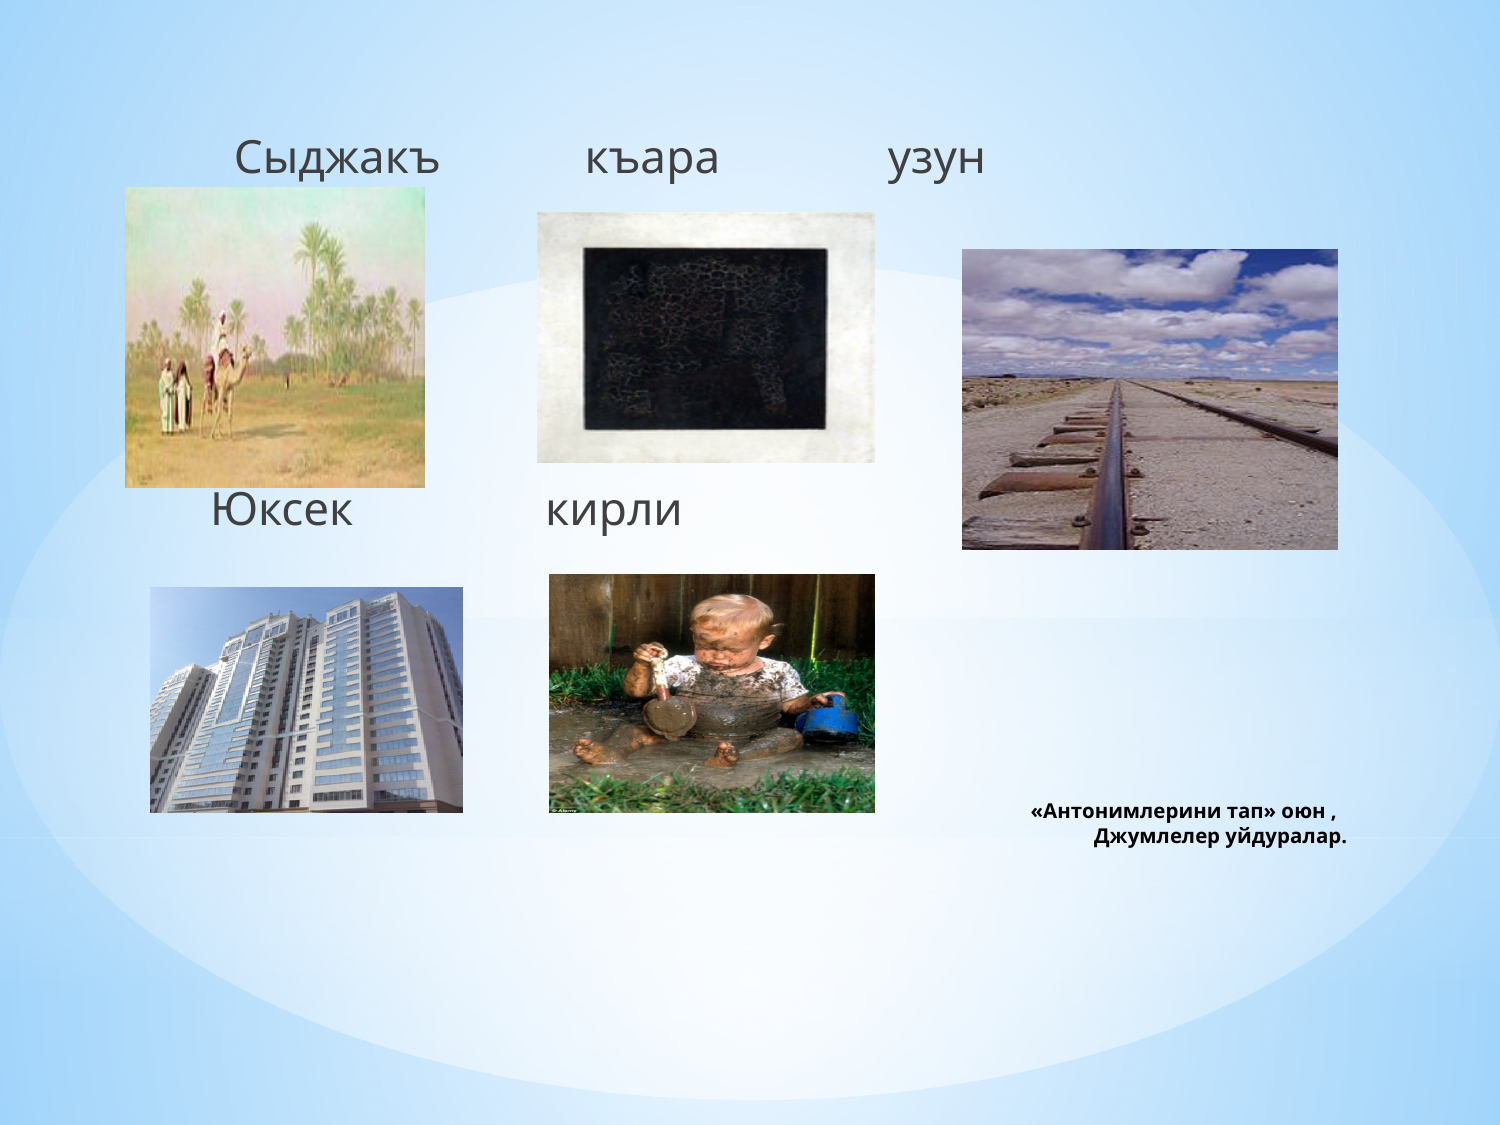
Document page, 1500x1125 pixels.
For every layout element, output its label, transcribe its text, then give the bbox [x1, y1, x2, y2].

picture [149, 587, 463, 813]
picture [537, 212, 876, 463]
picture [124, 187, 426, 488]
list Сыджакъ къара узун Юксек кирли [187, 120, 1238, 690]
picture [962, 249, 1338, 551]
picture [549, 574, 876, 813]
title «Антонимлерини тап» оюн , Джумлелер уйдуралар. [294, 717, 1363, 905]
